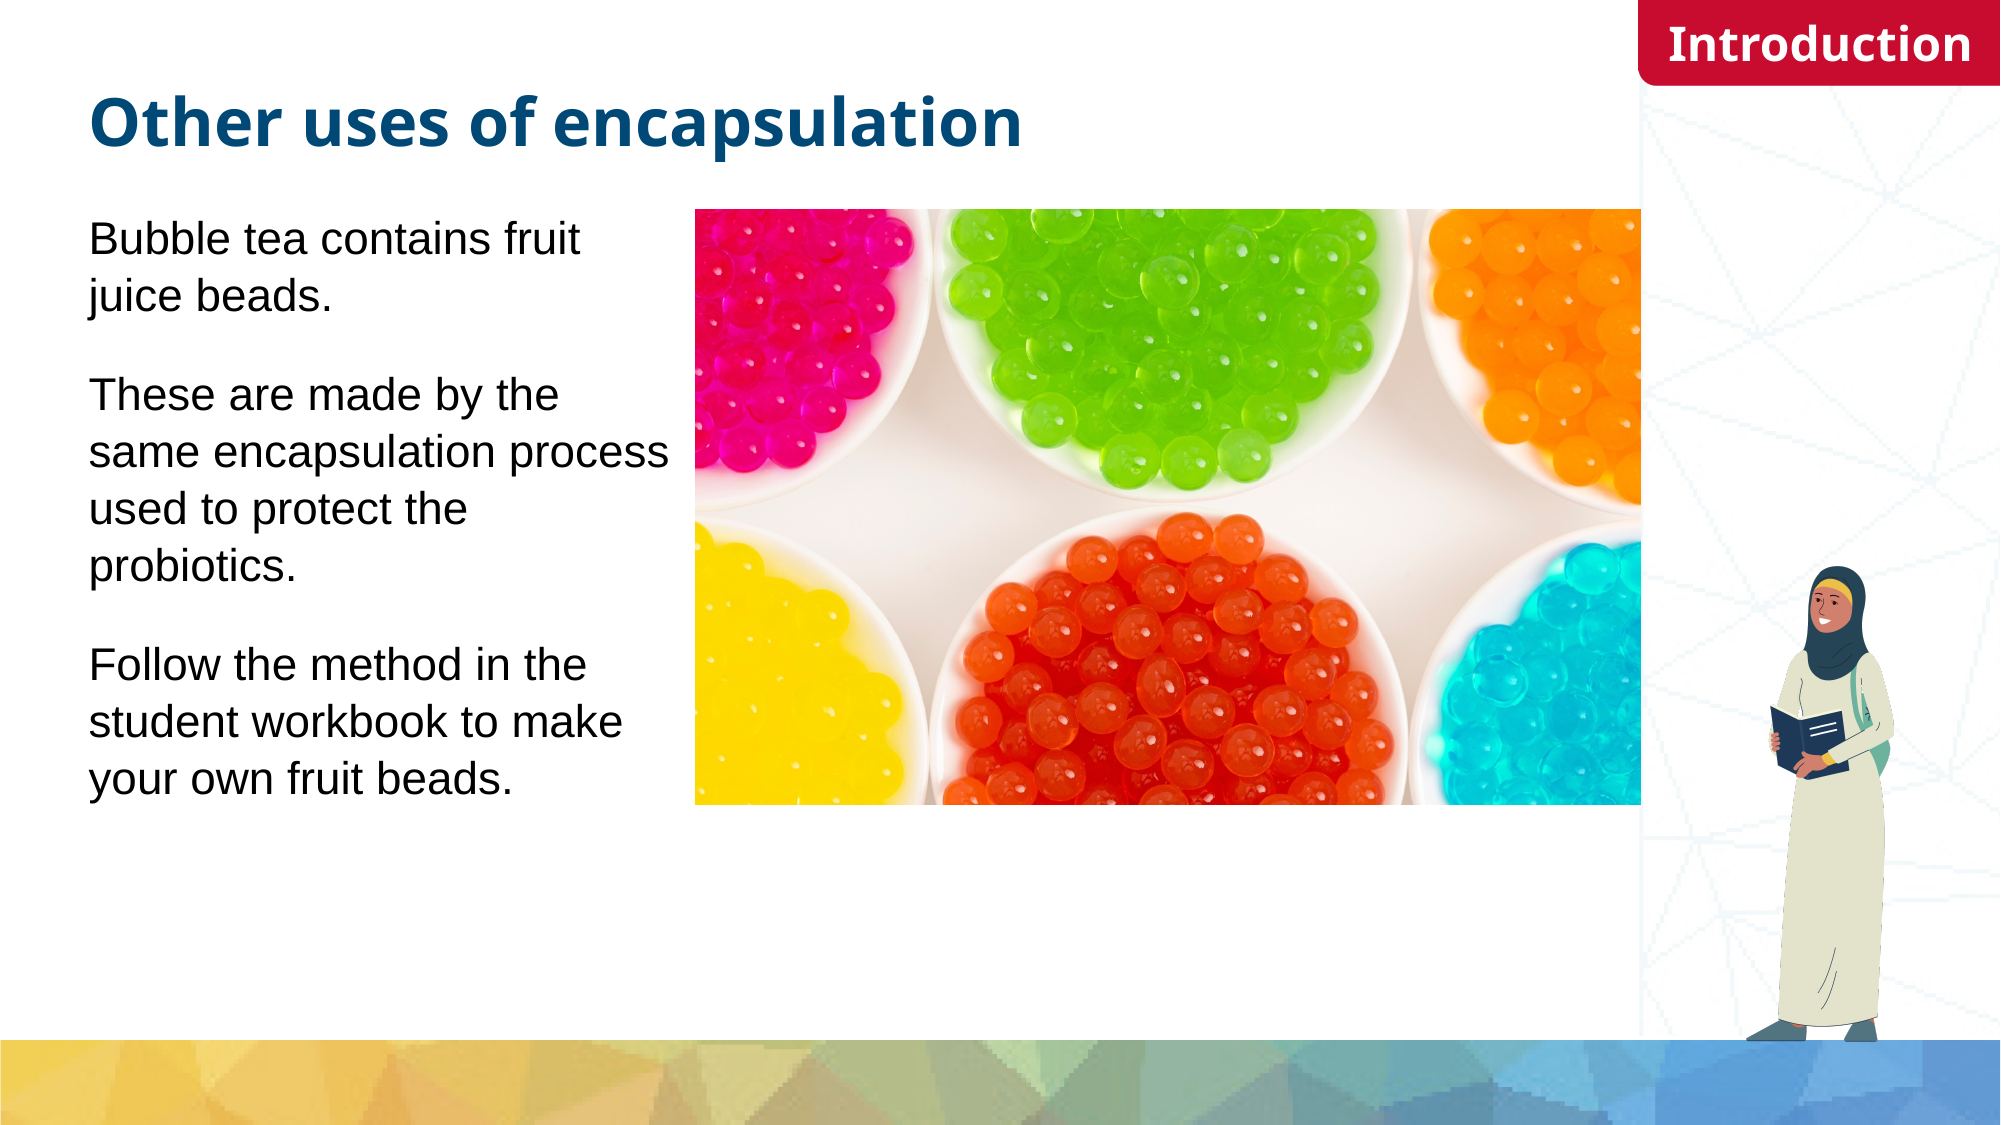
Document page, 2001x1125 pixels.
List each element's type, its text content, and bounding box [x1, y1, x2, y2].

picture [0, 0, 2001, 1125]
title Other uses of encapsulation [88, 88, 1565, 161]
list Bubble tea contains fruit juice beads. These are made by the same encapsulation process used to protect the probiotics. Follow the method in the student workbook to make your own fruit beads. [88, 206, 676, 952]
